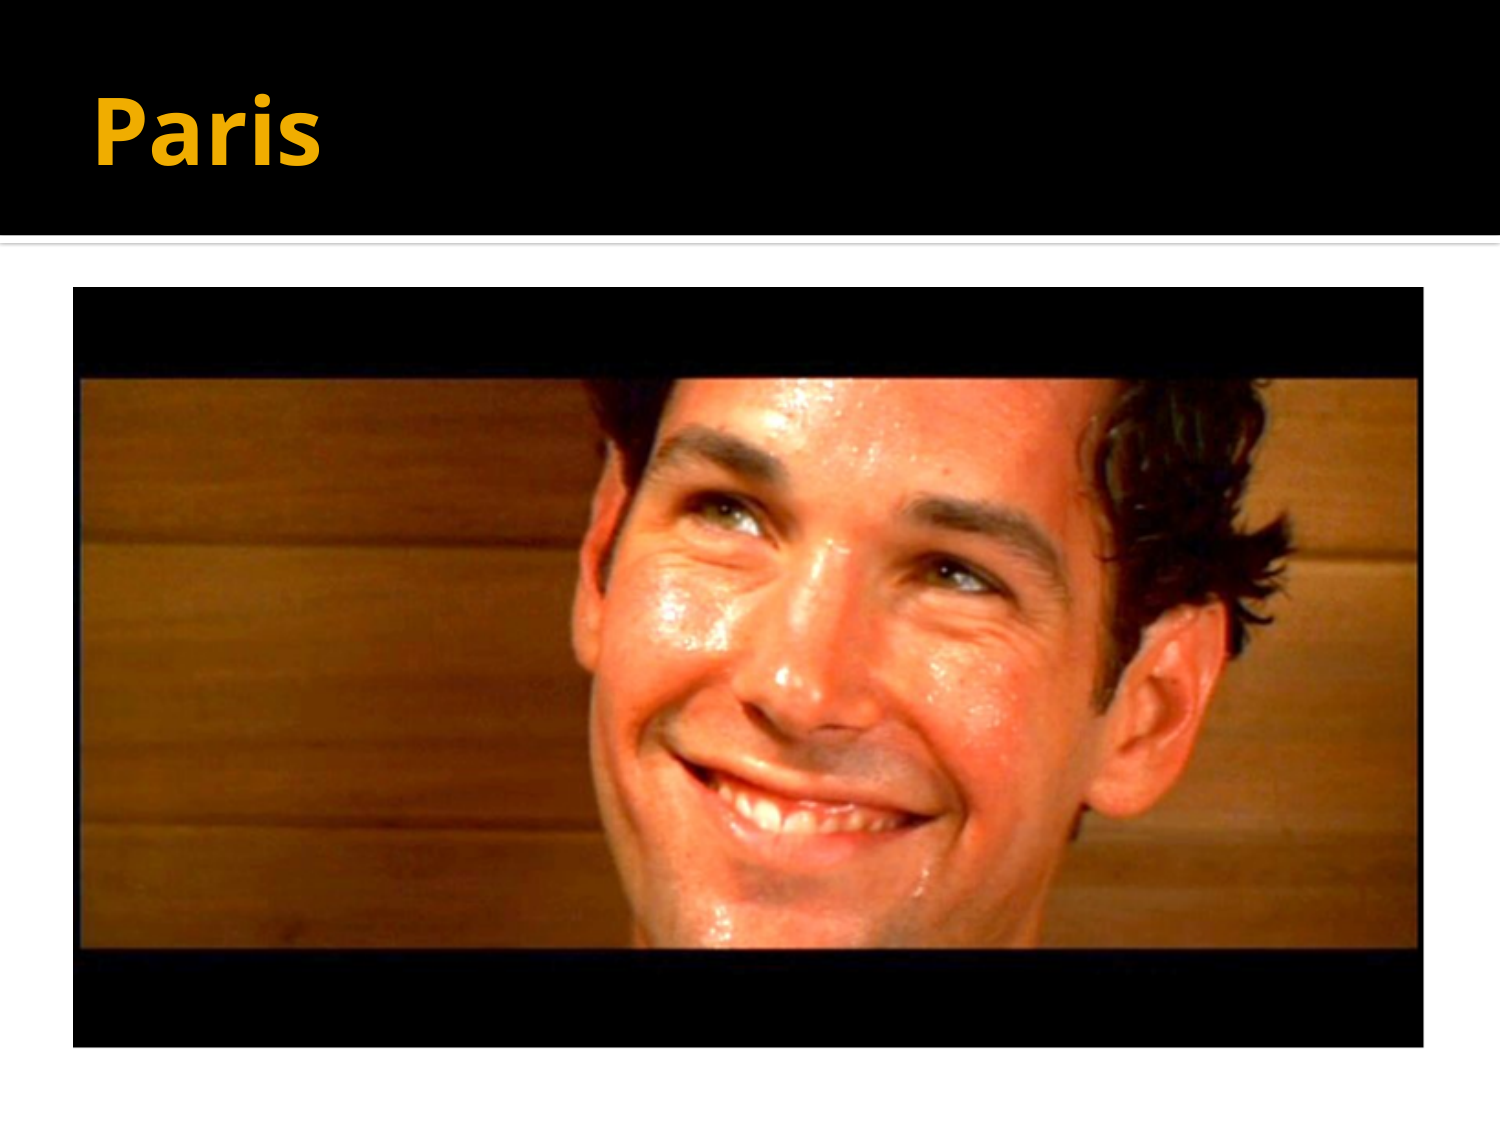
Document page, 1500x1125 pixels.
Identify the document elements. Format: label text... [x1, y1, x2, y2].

title Paris [75, 25, 1425, 231]
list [73, 287, 1426, 1050]
